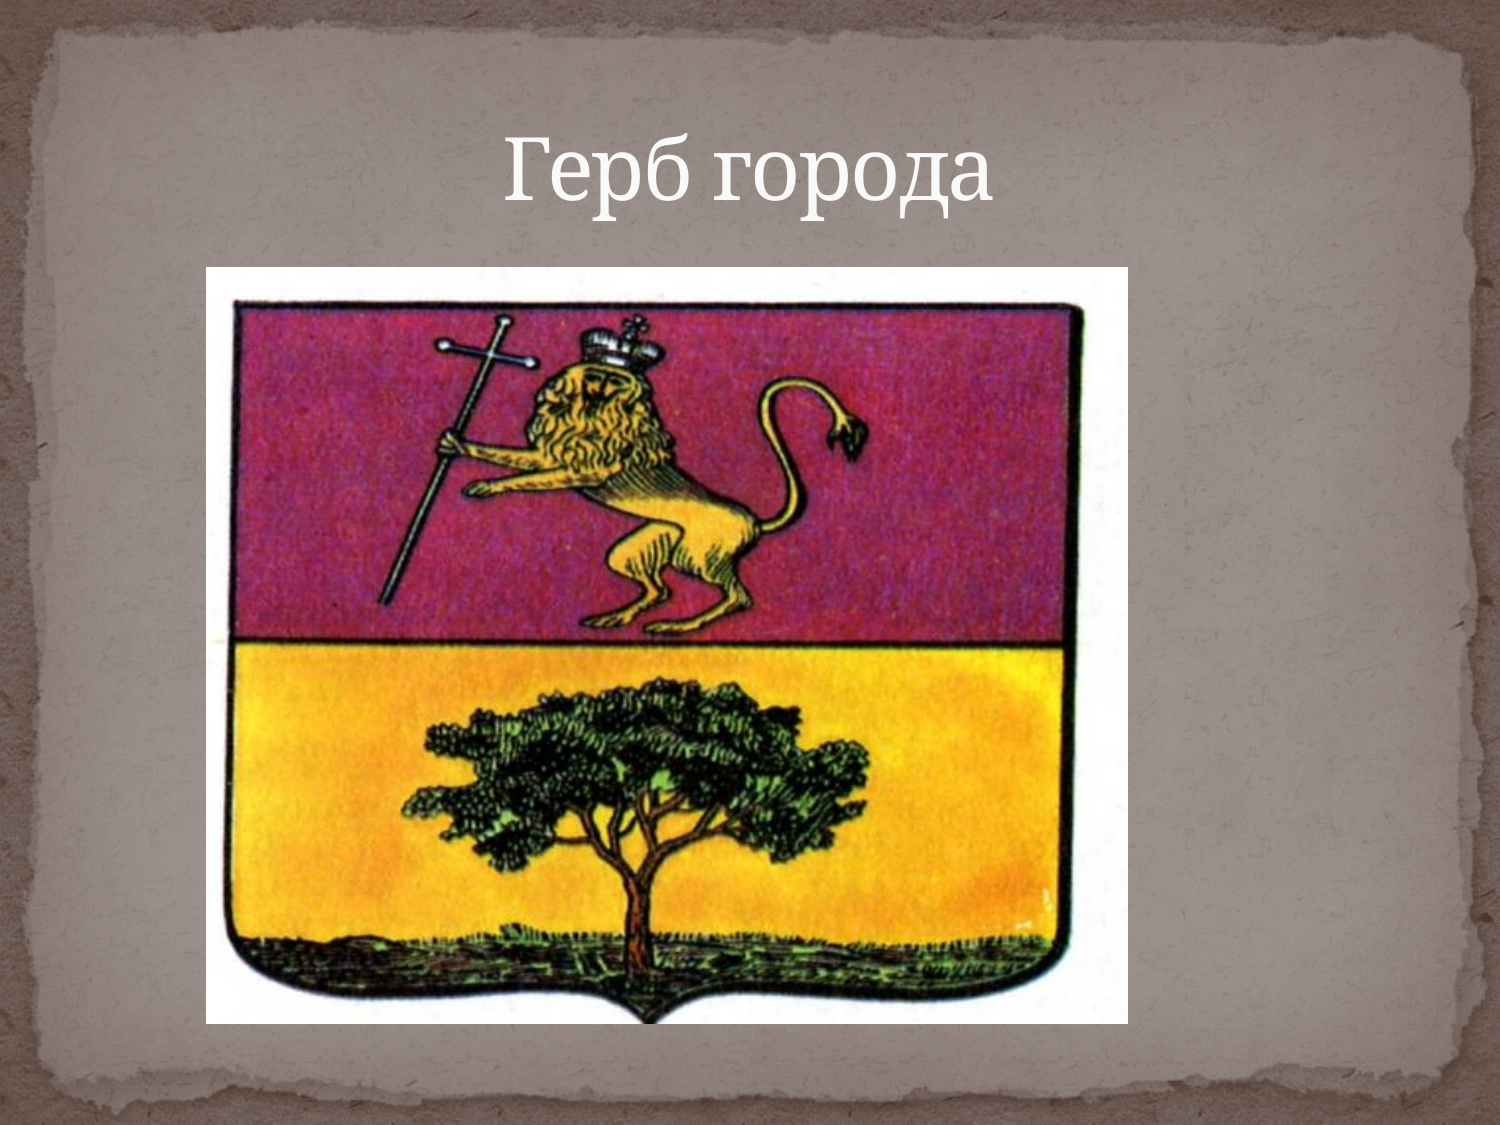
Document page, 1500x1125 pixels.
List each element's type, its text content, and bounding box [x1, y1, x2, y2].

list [209, 270, 1127, 1021]
title Герб города [74, 24, 1425, 225]
